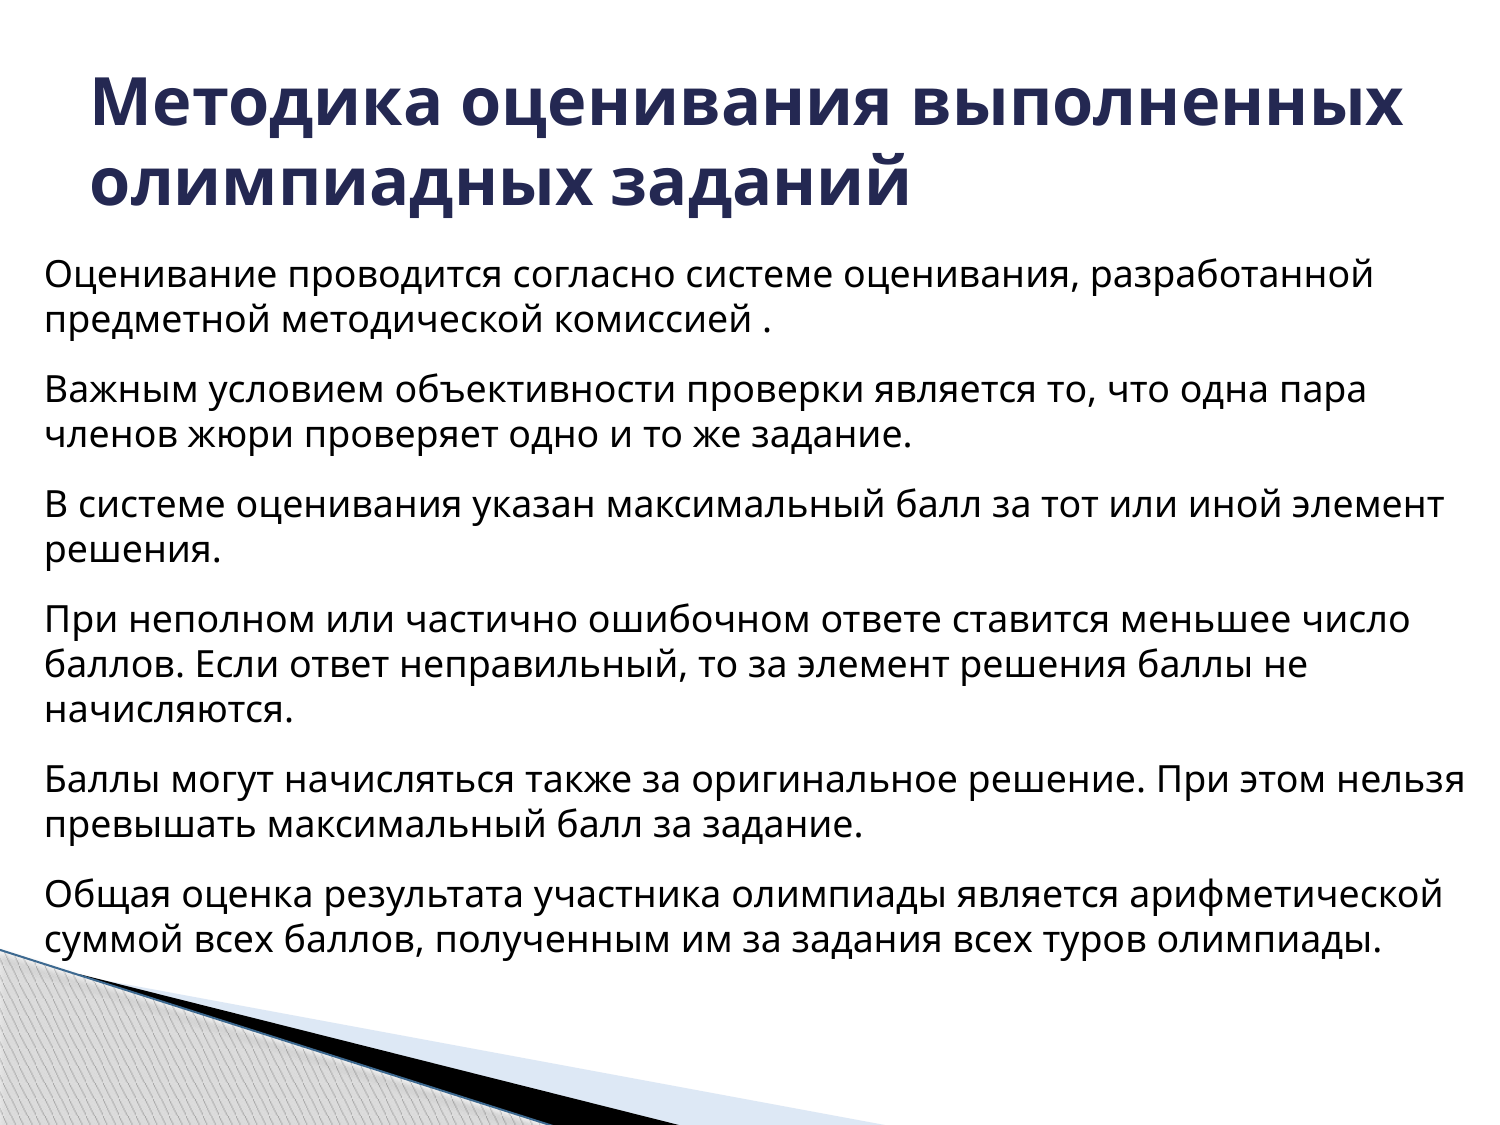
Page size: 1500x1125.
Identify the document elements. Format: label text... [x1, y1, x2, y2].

list Оценивание проводится согласно системе оценивания, разработанной предметной методической комиссией . Важным условием объективности проверки является то, что одна пара членов жюри проверяет одно и то же задание. В системе оценивания указан максимальный балл за тот или иной элемент решения. При неполном или частично ошибочном ответе ставится меньшее число баллов. Если ответ неправильный, то за элемент решения баллы не начисляются. Баллы могут начисляться также за оригинальное решение. При этом нельзя превышать максимальный балл за задание. Общая оценка результата участника олимпиады является арифметической суммой всех баллов, полученным им за задания всех туров олимпиады. [0, 243, 1500, 1035]
title Методика оценивания выполненных олимпиадных заданий [75, 45, 1425, 233]
